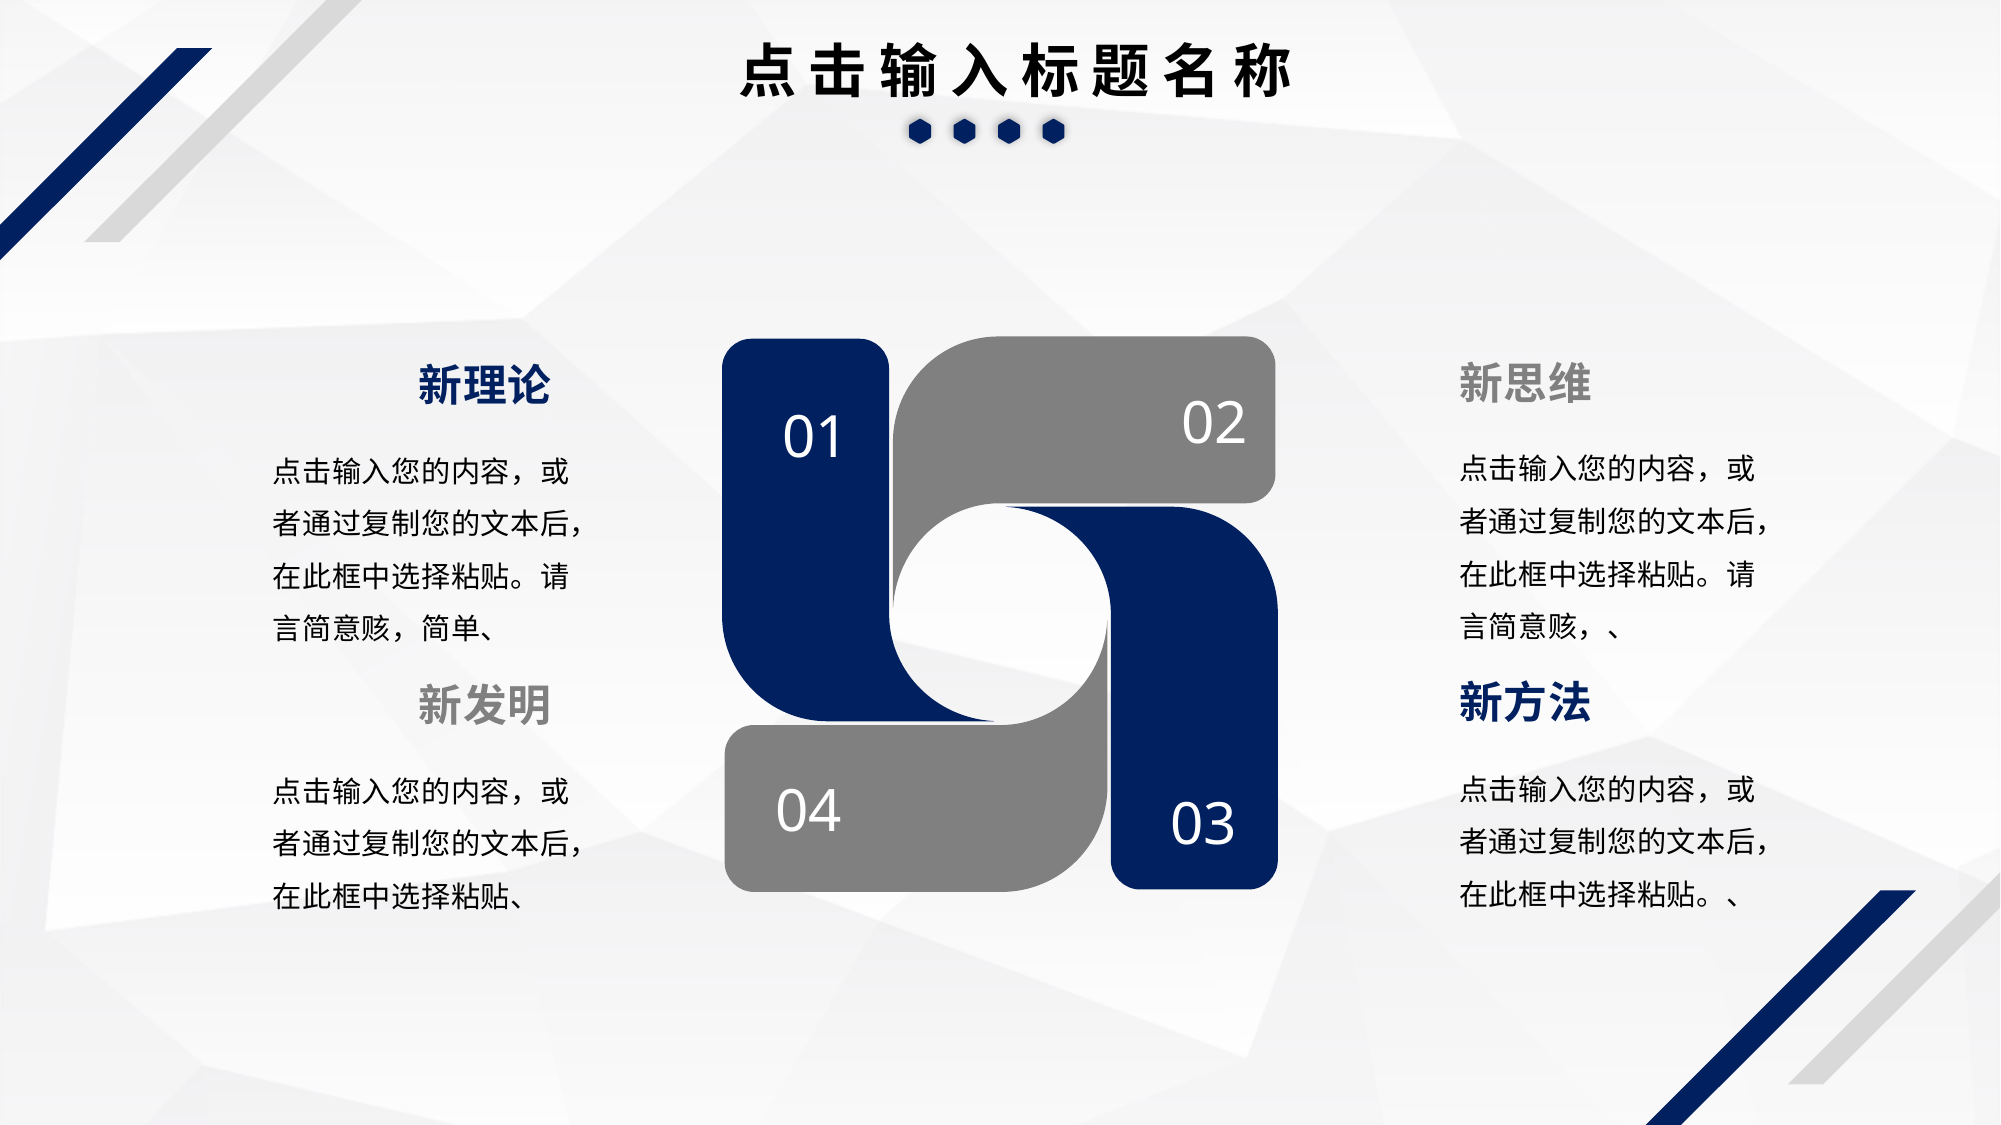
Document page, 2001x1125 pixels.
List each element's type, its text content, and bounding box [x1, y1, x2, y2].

text_box 点击输入您的内容，或者通过复制您的文本后，在此框中选择粘贴。请言简意赅，简单、 [272, 435, 576, 646]
text_box 01 [767, 391, 864, 477]
text_box 点击输入标题名称 [723, 27, 1307, 112]
text_box 新方法 [1459, 675, 1781, 728]
text_box 03 [1155, 778, 1252, 864]
text_box [952, 117, 977, 145]
text_box [722, 338, 994, 722]
text_box 04 [760, 765, 857, 851]
text_box 新理论 [272, 357, 552, 411]
text_box 点击输入您的内容，或者通过复制您的文本后，在此框中选择粘贴、 [272, 755, 576, 913]
text_box 点击输入您的内容，或者通过复制您的文本后，在此框中选择粘贴。请言简意赅，、 [1459, 433, 1763, 644]
text_box [1041, 117, 1066, 145]
text_box 点击输入您的内容，或者通过复制您的文本后，在此框中选择粘贴。、 [1459, 753, 1763, 911]
picture [0, 0, 2001, 1125]
text_box 新思维 [1459, 355, 1781, 408]
text_box [997, 117, 1022, 145]
text_box [908, 117, 933, 145]
text_box [1005, 506, 1278, 890]
text_box [724, 620, 1108, 892]
text_box 02 [1166, 378, 1263, 463]
text_box 新发明 [272, 677, 552, 730]
text_box [892, 336, 1276, 609]
